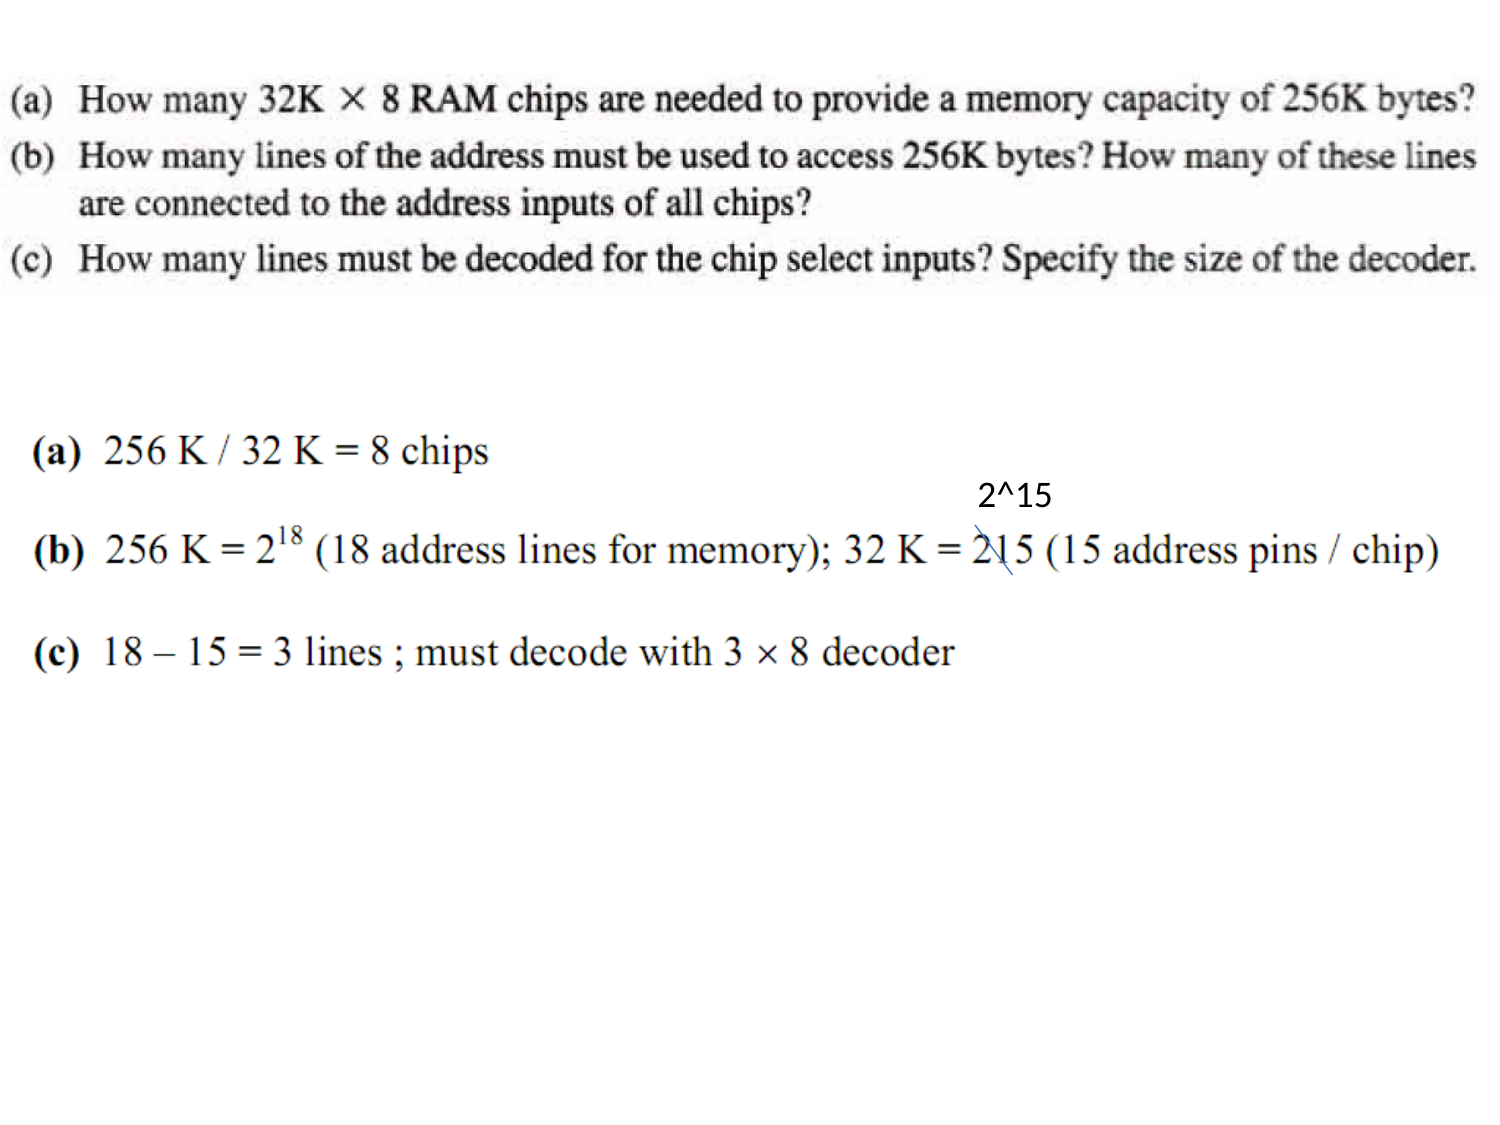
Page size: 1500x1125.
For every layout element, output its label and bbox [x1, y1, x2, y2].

picture [0, 74, 1500, 298]
text_box [974, 524, 1013, 576]
picture [18, 425, 1482, 700]
